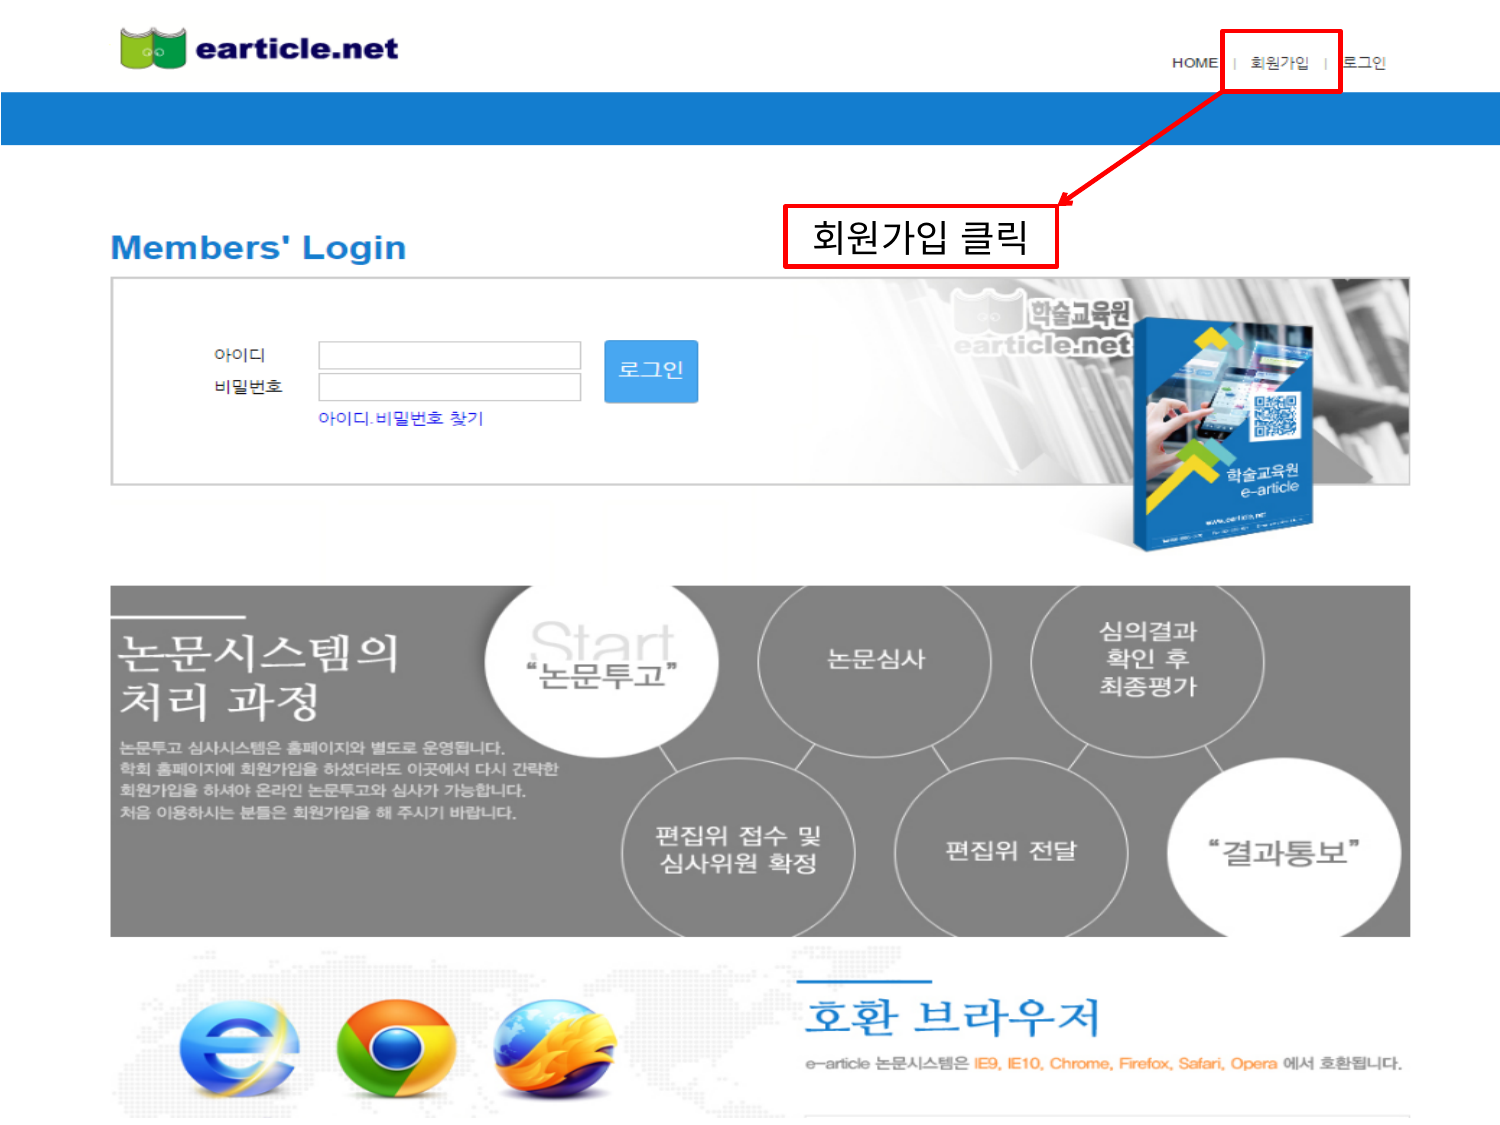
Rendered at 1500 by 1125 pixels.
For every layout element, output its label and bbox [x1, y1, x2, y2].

text_box [1056, 91, 1223, 207]
picture [1, 3, 1500, 1118]
